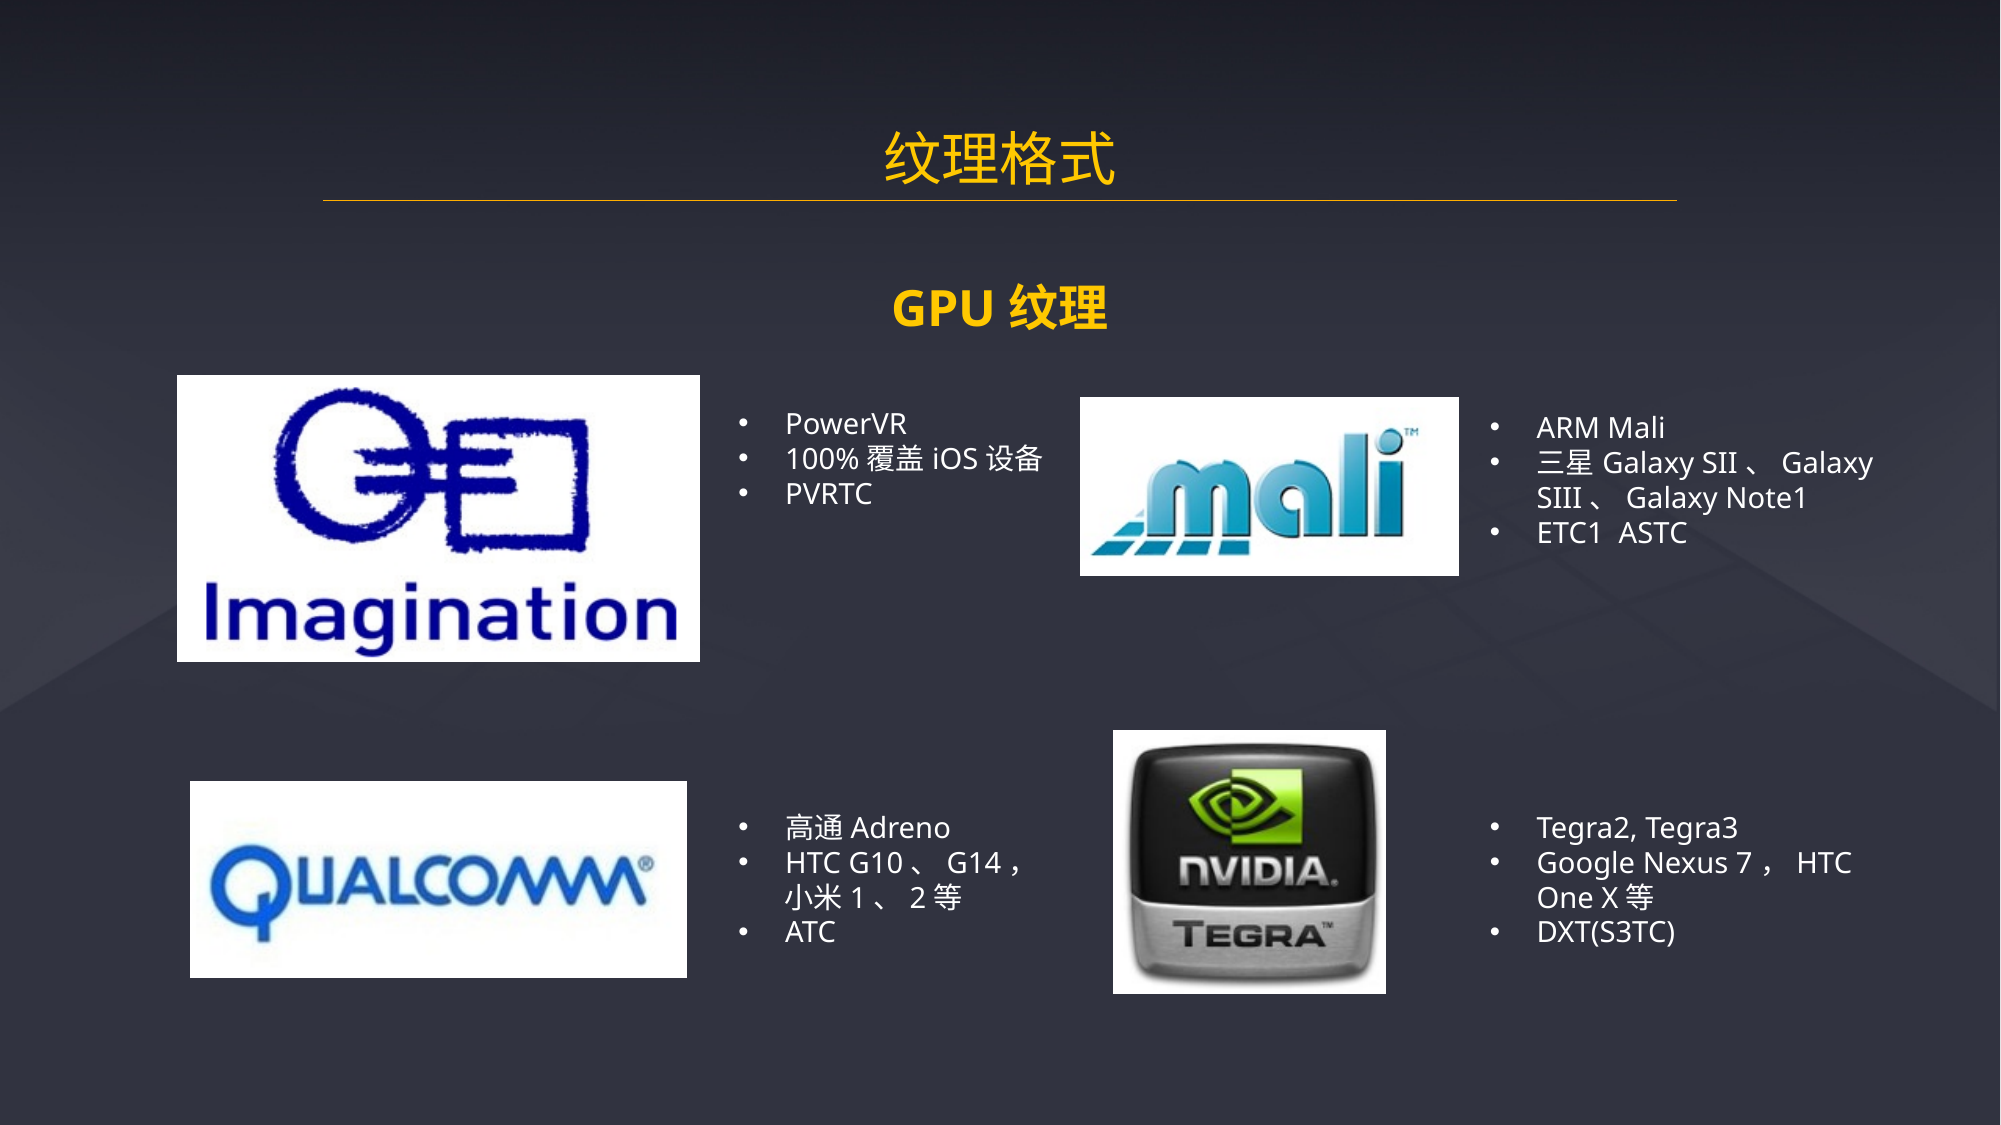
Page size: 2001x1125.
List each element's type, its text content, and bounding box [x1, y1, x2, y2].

text_box Tegra2, Tegra3 Google Nexus 7，HTC One X等 DXT(S3TC) [1482, 801, 1914, 957]
text_box 纹理格式 [363, 114, 1637, 200]
text_box GPU纹理 [796, 269, 1204, 345]
text_box PowerVR 100%覆盖iOS设备 PVRTC [730, 397, 1080, 518]
picture [0, 0, 2001, 1125]
text_box 高通Adreno HTC G10、G14， 小米1、2等 ATC [730, 801, 1113, 957]
text_box ARM Mali 三星Galaxy SII、Galaxy SIII、Galaxy Note1 ETC1 ASTC [1482, 401, 1914, 557]
